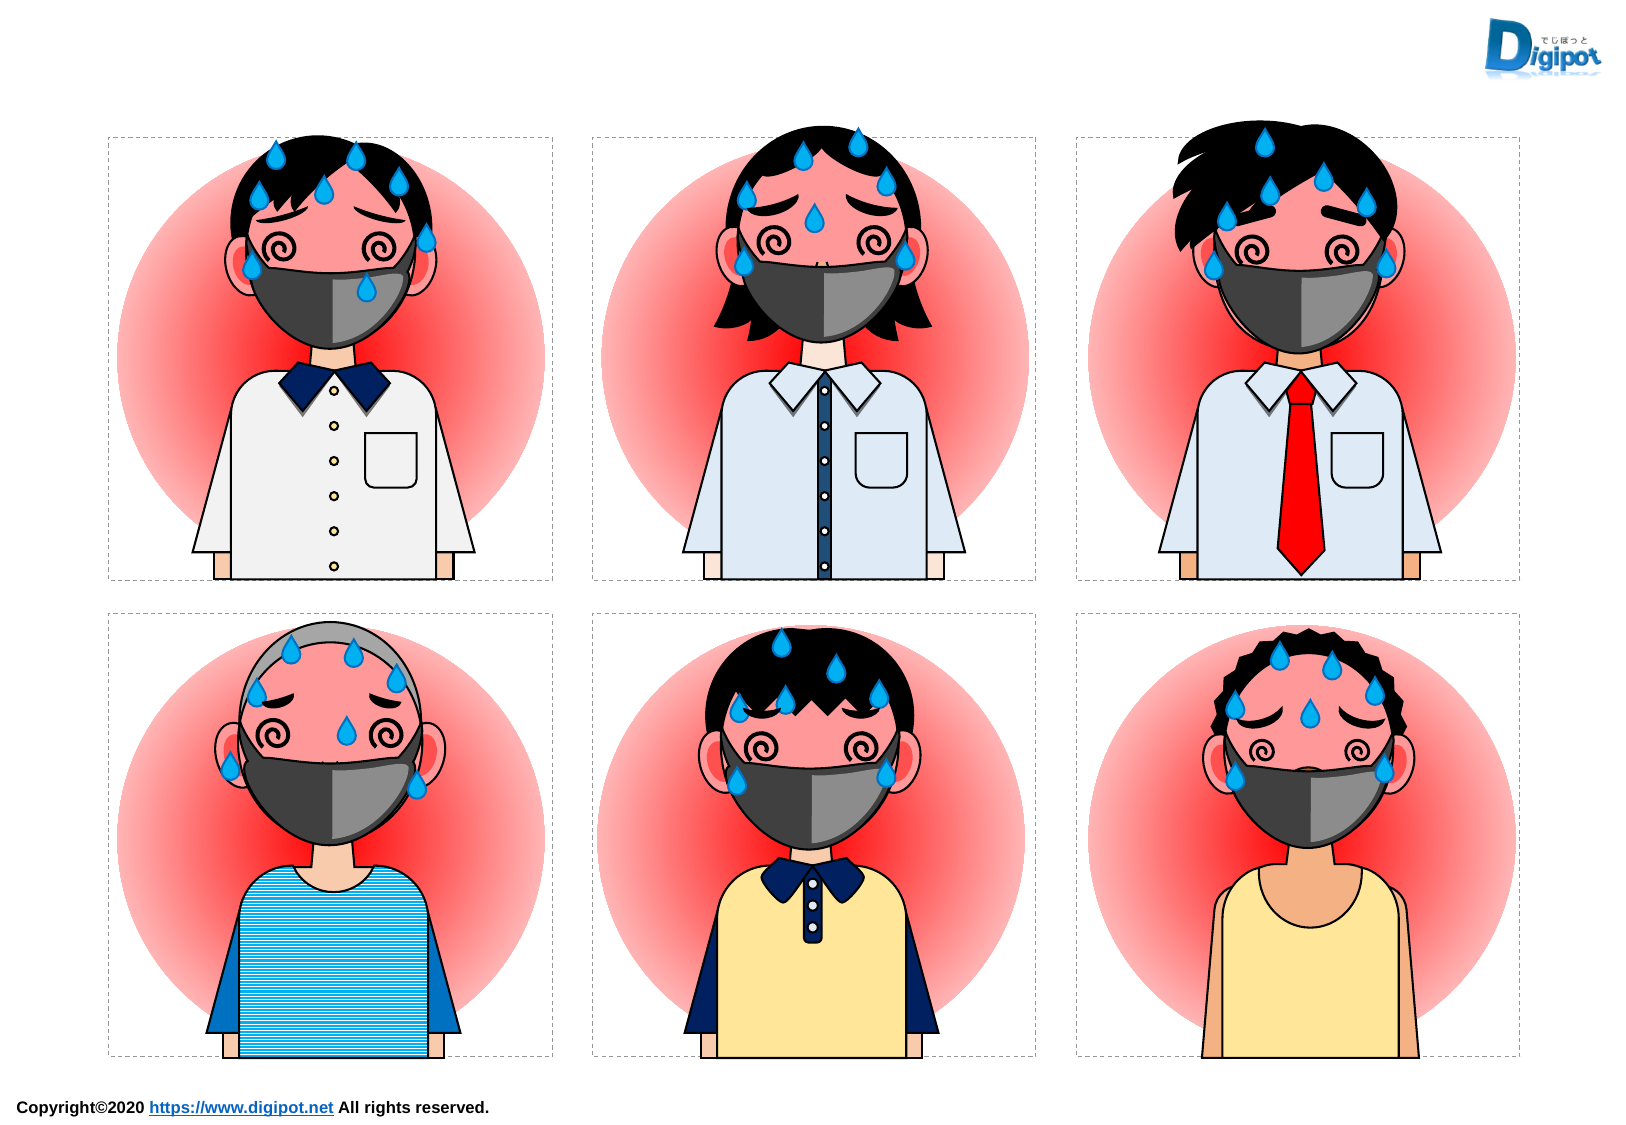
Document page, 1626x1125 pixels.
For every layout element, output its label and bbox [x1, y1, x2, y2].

text_box [1088, 97, 1516, 580]
text_box [601, 126, 1029, 580]
text_box [117, 621, 545, 1058]
text_box [117, 136, 545, 580]
text_box [1088, 625, 1516, 1061]
picture [1485, 18, 1602, 82]
text_box [597, 625, 1025, 1058]
